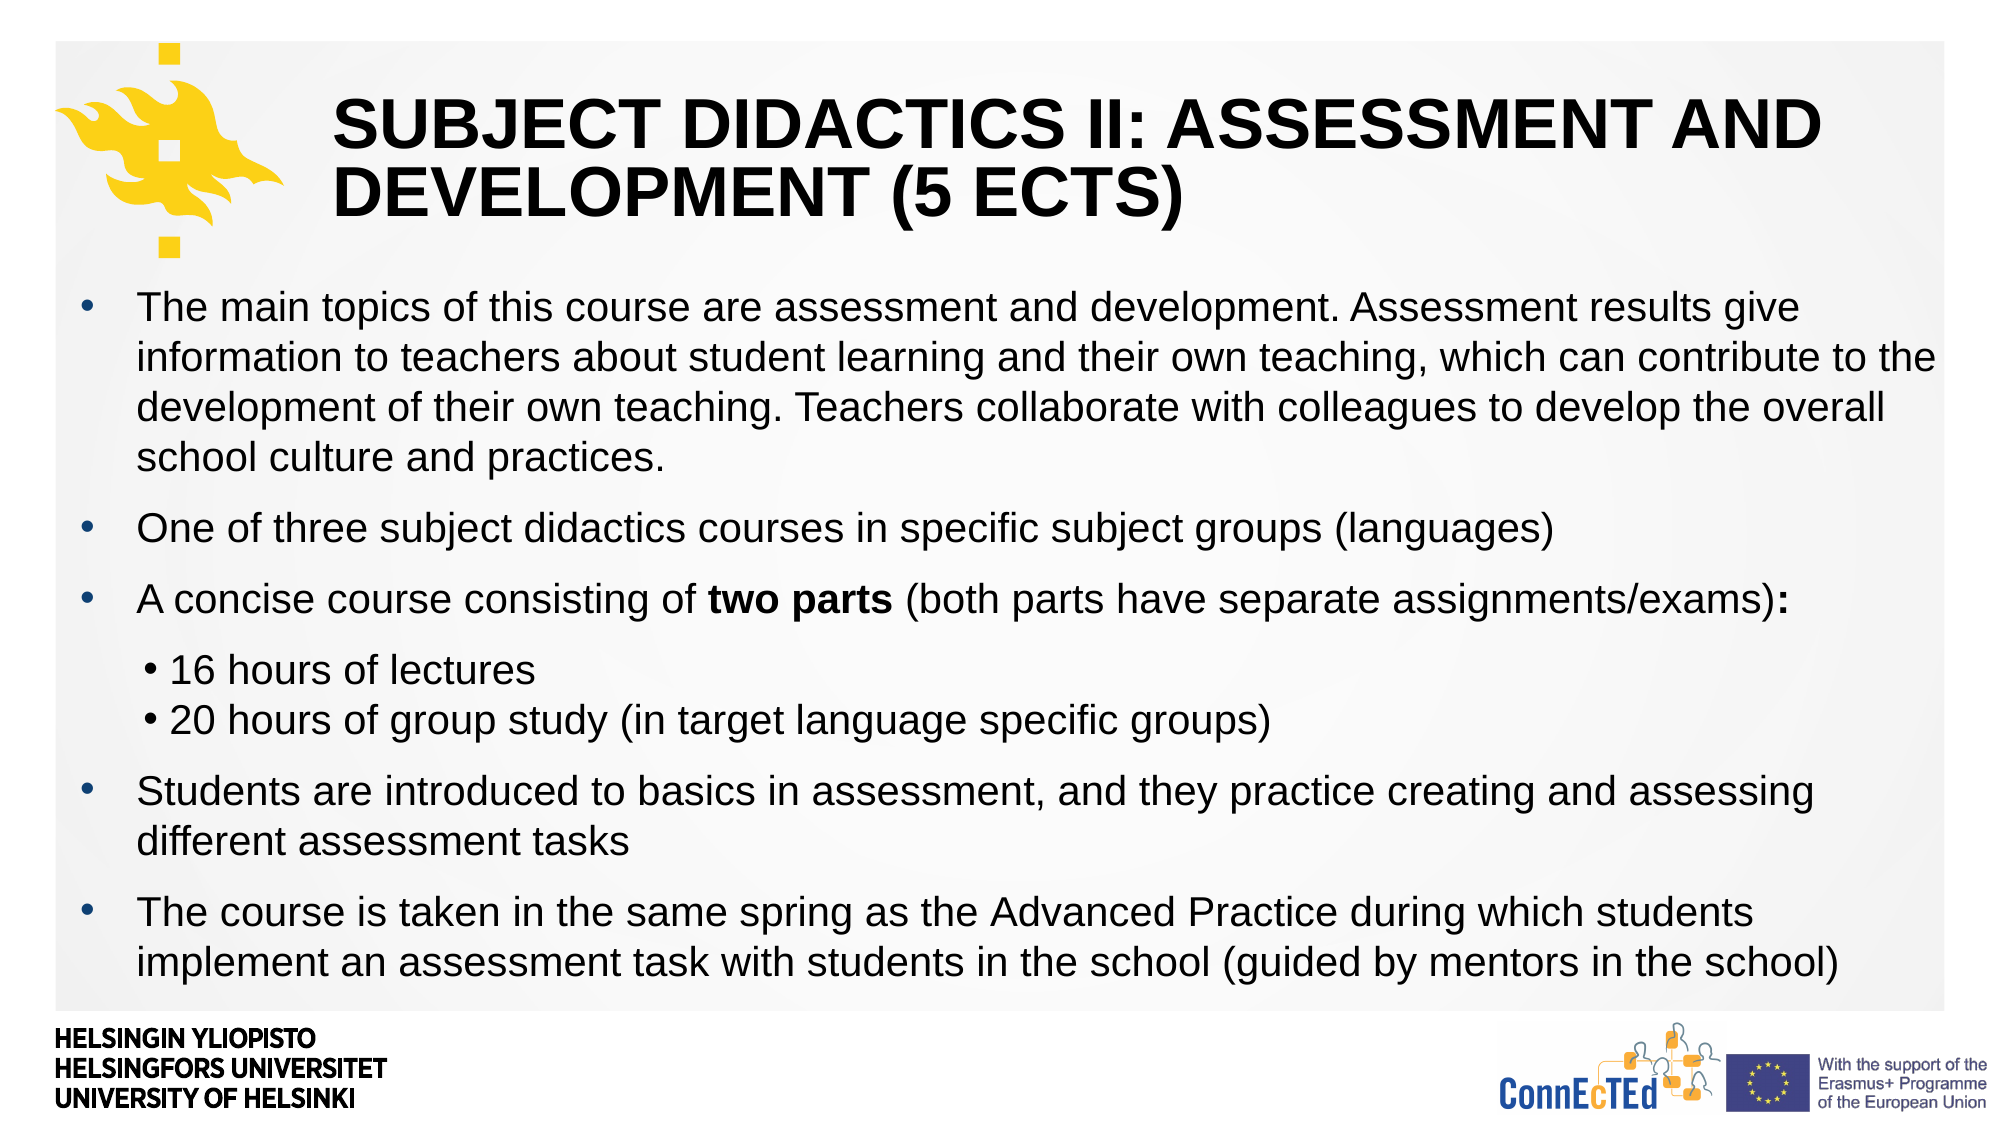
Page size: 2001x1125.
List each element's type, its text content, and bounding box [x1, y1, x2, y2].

list The main topics of this course are assessment and development. Assessment results give information to teachers about student learning and their own teaching, which can contribute to the development of their own teaching. Teachers collaborate with colleagues to develop the overall school culture and practices. One of three subject didactics courses in specific subject groups (languages) A concise course consisting of two parts (both parts have separate assignments/exams): 16 hours of lectures 20 hours of group study (in target language specific groups) Students are introduced to basics in assessment, and they practice creating and assessing different assessment tasks The course is taken in the same spring as the Advanced Practice during which students implement an assessment task with students in the school (guided by mentors in the school) [80, 280, 1938, 924]
title Subject Didactics II: Assessment and Development (5 ECTS) [332, 94, 1928, 254]
picture [159, 140, 180, 161]
picture [55, 41, 1945, 1011]
picture [1497, 1021, 1987, 1115]
